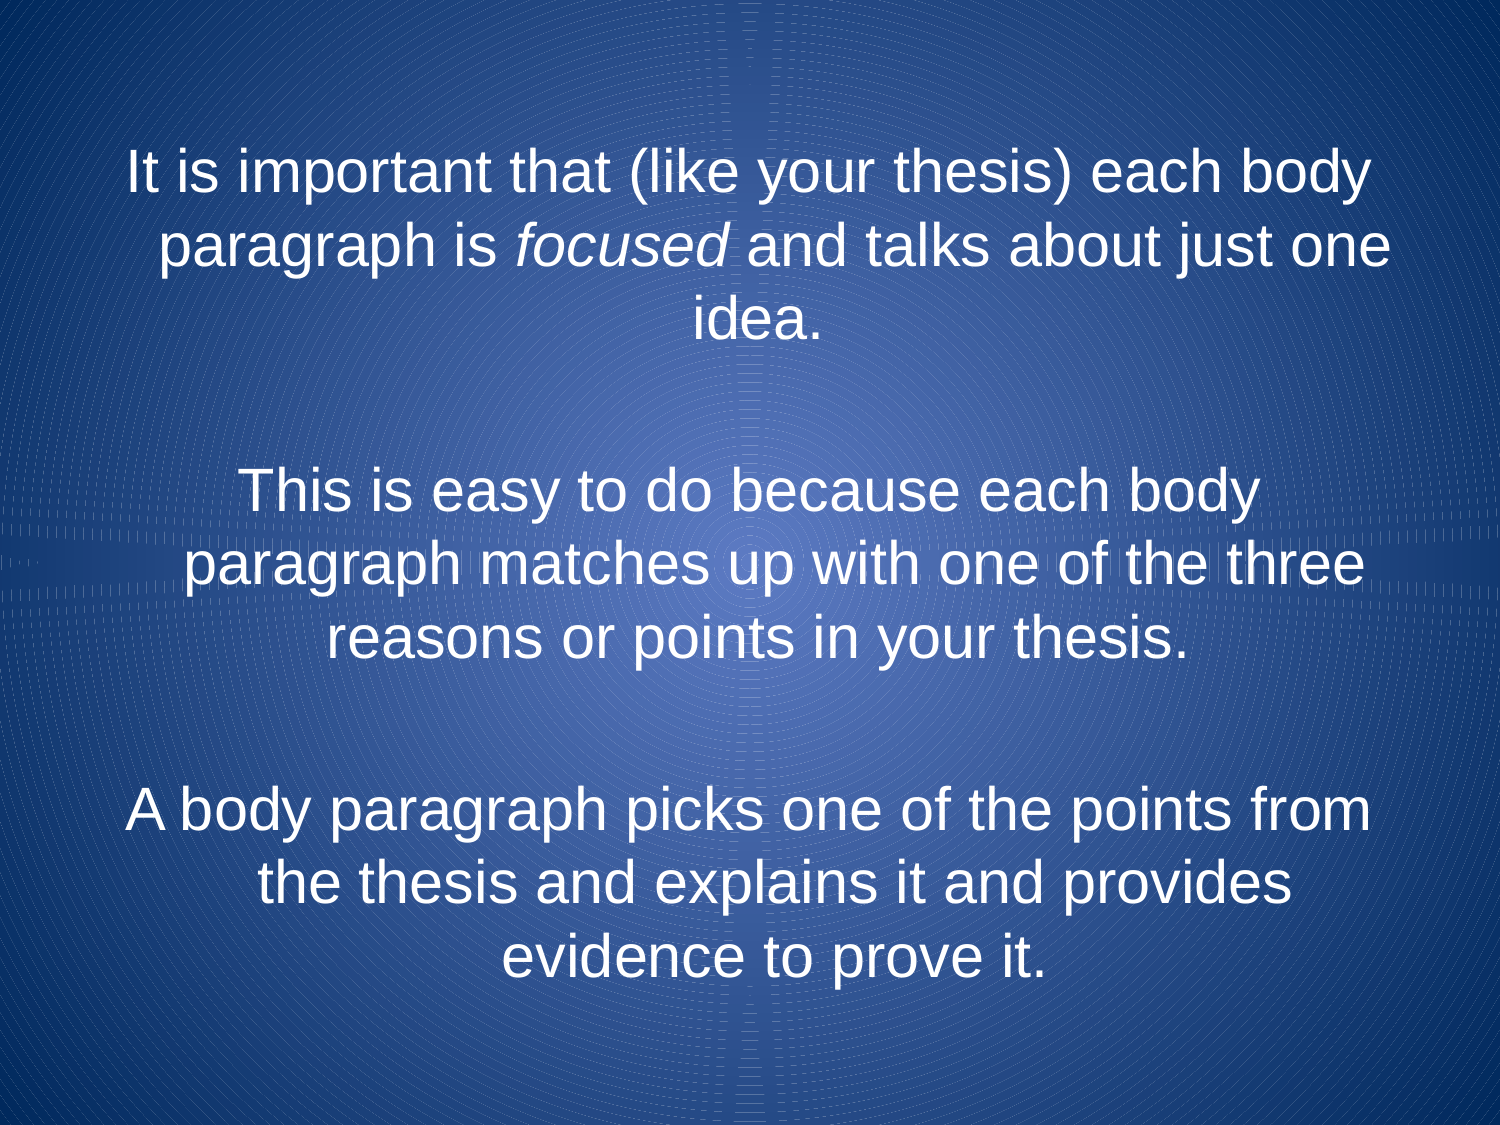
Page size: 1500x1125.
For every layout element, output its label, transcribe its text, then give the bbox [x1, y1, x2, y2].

list It is important that (like your thesis) each body paragraph is focused and talks about just one idea. This is easy to do because each body paragraph matches up with one of the three reasons or points in your thesis. A body paragraph picks one of the points from the thesis and explains it and provides evidence to prove it. [75, 123, 1425, 1005]
